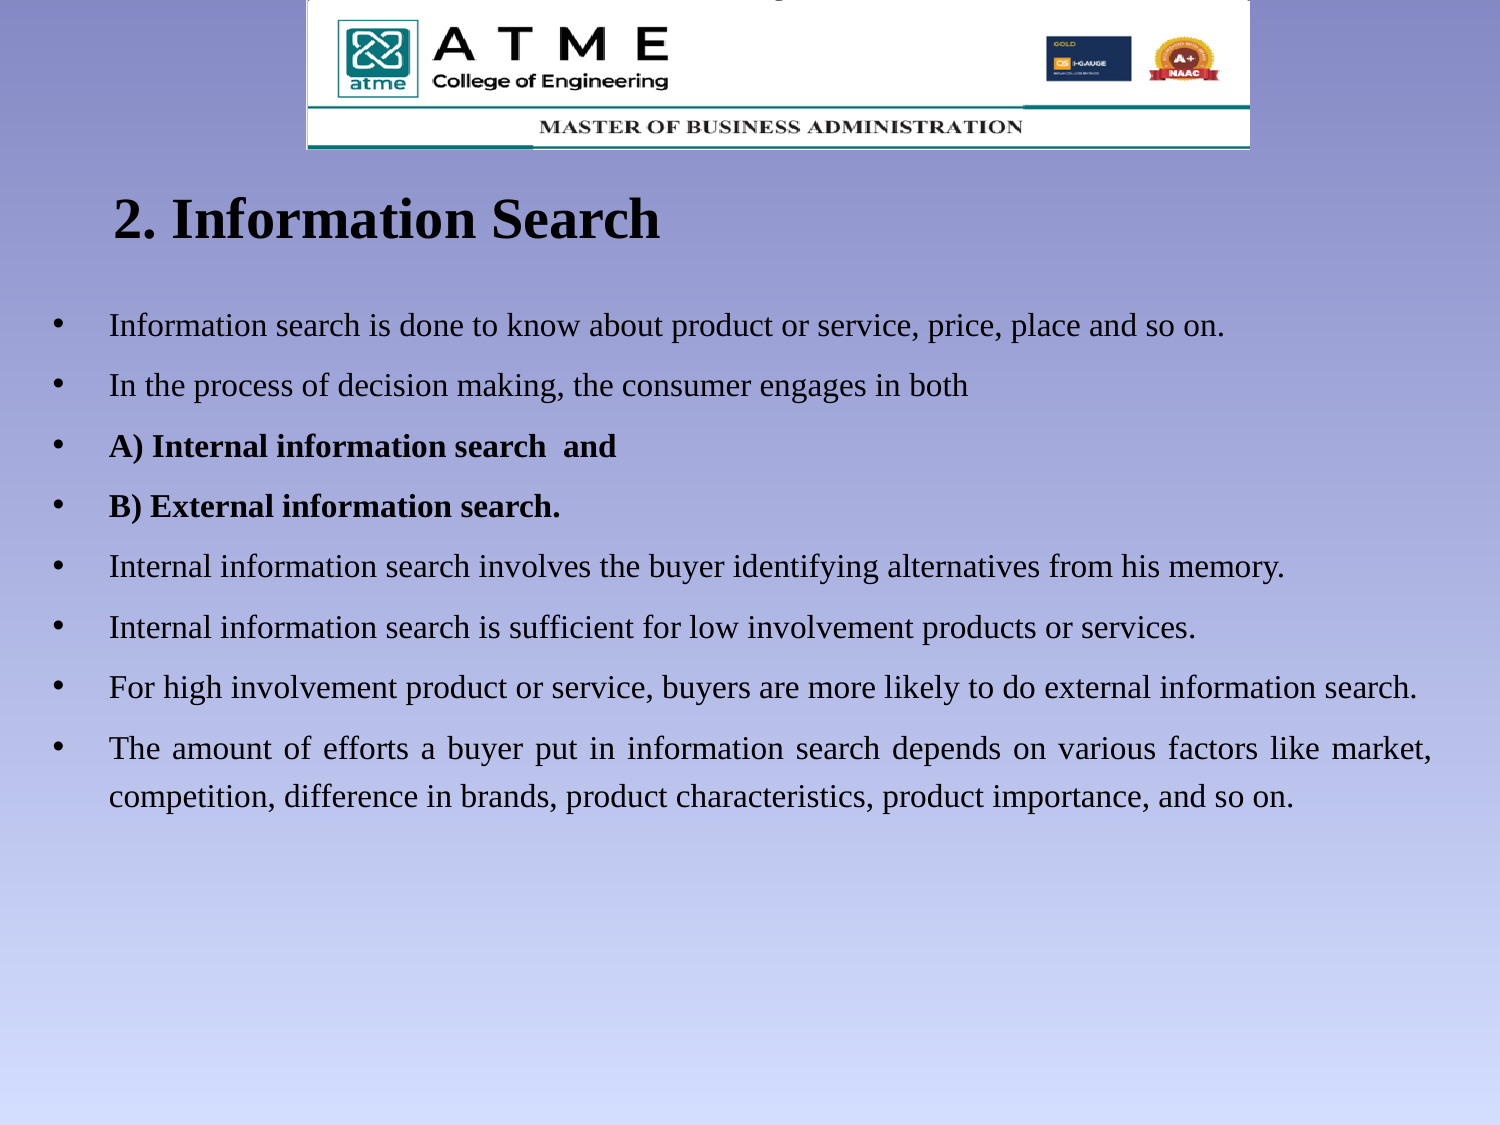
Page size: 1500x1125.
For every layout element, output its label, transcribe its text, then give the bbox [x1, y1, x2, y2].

list Information search is done to know about product or service, price, place and so on. In the process of decision making, the consumer engages in both A) Internal information search and B) External information search. Internal information search involves the buyer identifying alternatives from his memory. Internal information search is sufficient for low involvement products or services. For high involvement product or service, buyers are more likely to do external information search. The amount of efforts a buyer put in information search depends on various factors like market, competition, difference in brands, product characteristics, product importance, and so on. [37, 287, 1450, 1088]
picture [306, 0, 1250, 150]
title 2. Information Search [98, 187, 1449, 243]
